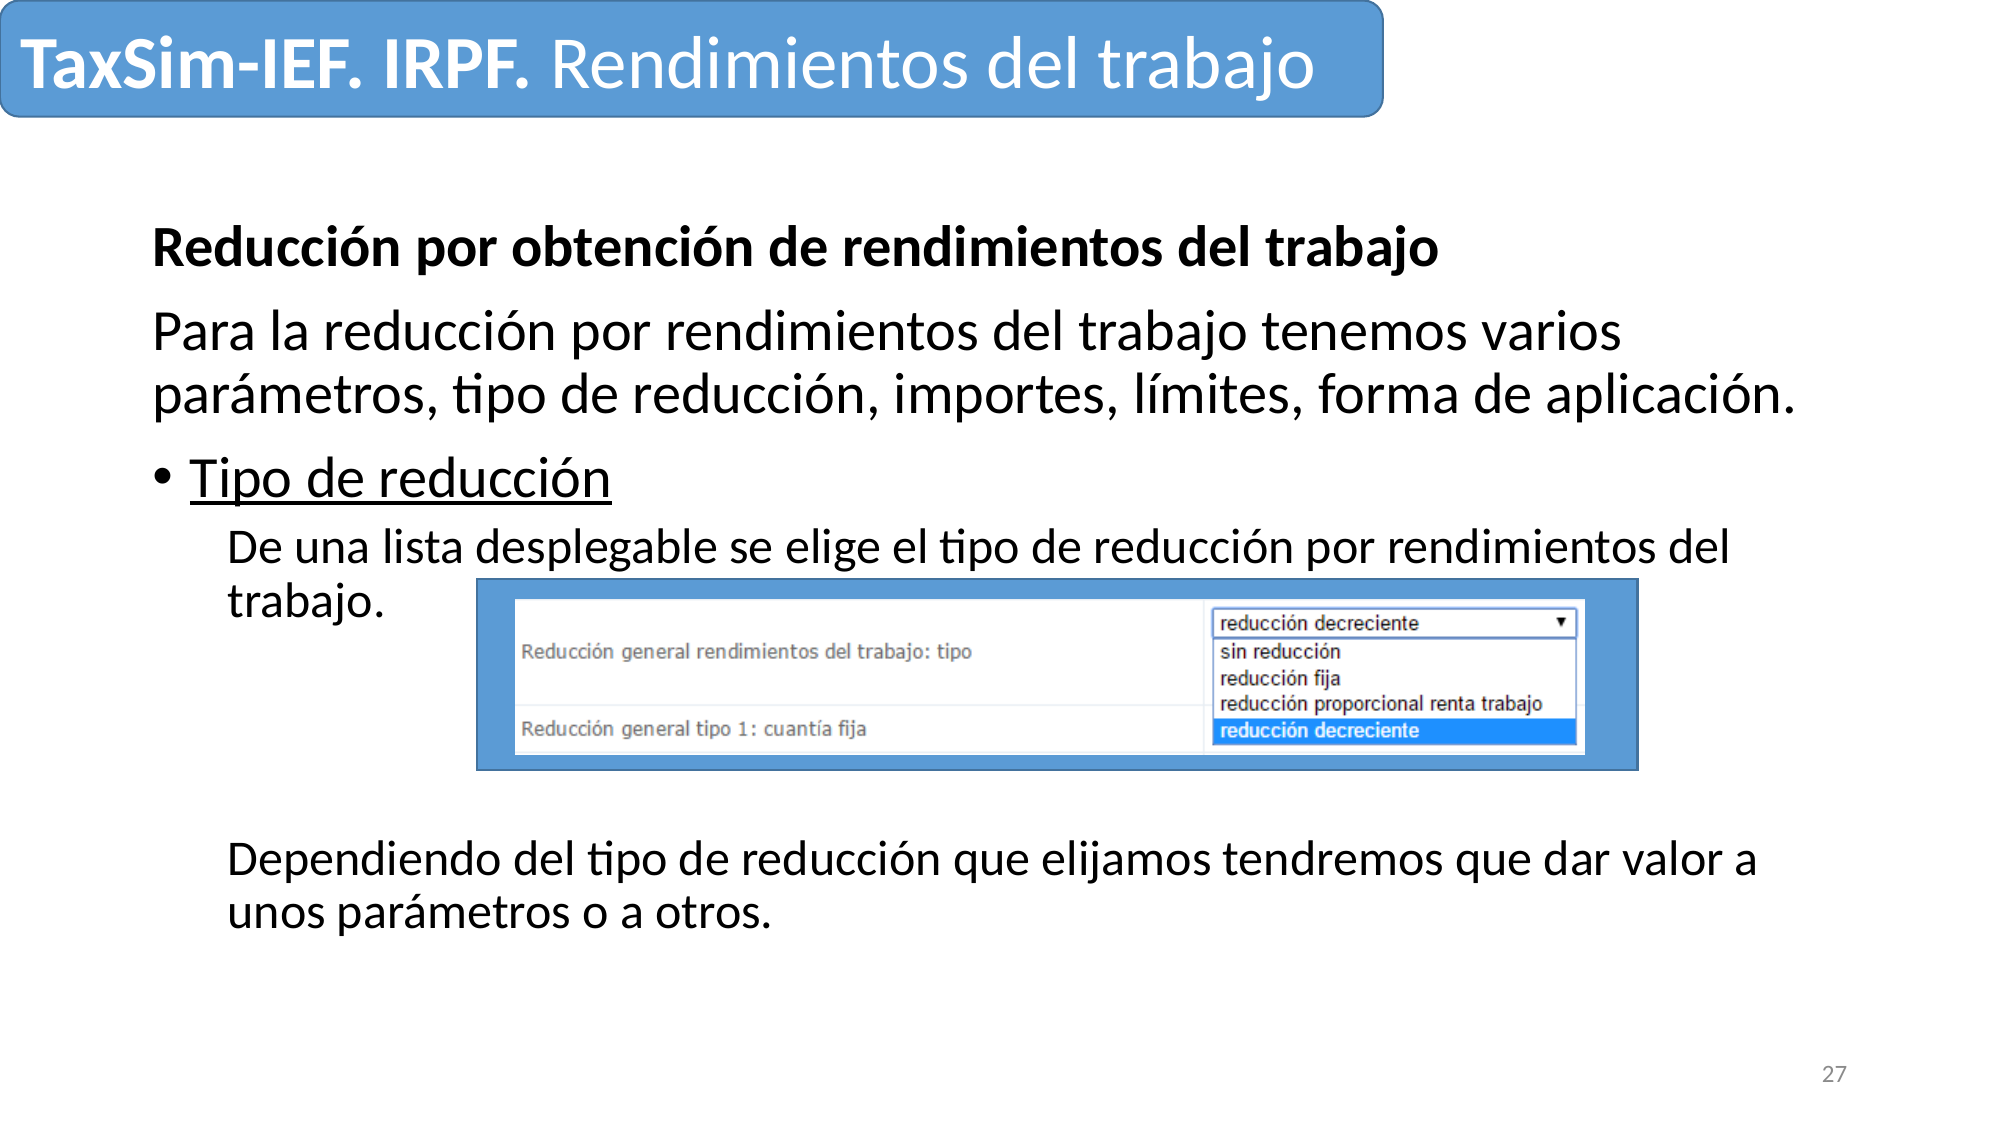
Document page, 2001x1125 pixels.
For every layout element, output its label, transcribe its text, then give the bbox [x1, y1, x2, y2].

slide_number 27 [1412, 1043, 1863, 1103]
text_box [476, 578, 1638, 770]
list Reducción por obtención de rendimientos del trabajo Para la reducción por rendimientos del trabajo tenemos varios parámetros, tipo de reducción, importes, límites, forma de aplicación. Tipo de reducción De una lista desplegable se elige el tipo de reducción por rendimientos del trabajo. Dependiendo del tipo de reducción que elijamos tendremos que dar valor a unos parámetros o a otros. [137, 208, 1863, 1043]
text_box TaxSim-IEF. IRPF. Rendimientos del trabajo [0, 0, 1384, 118]
